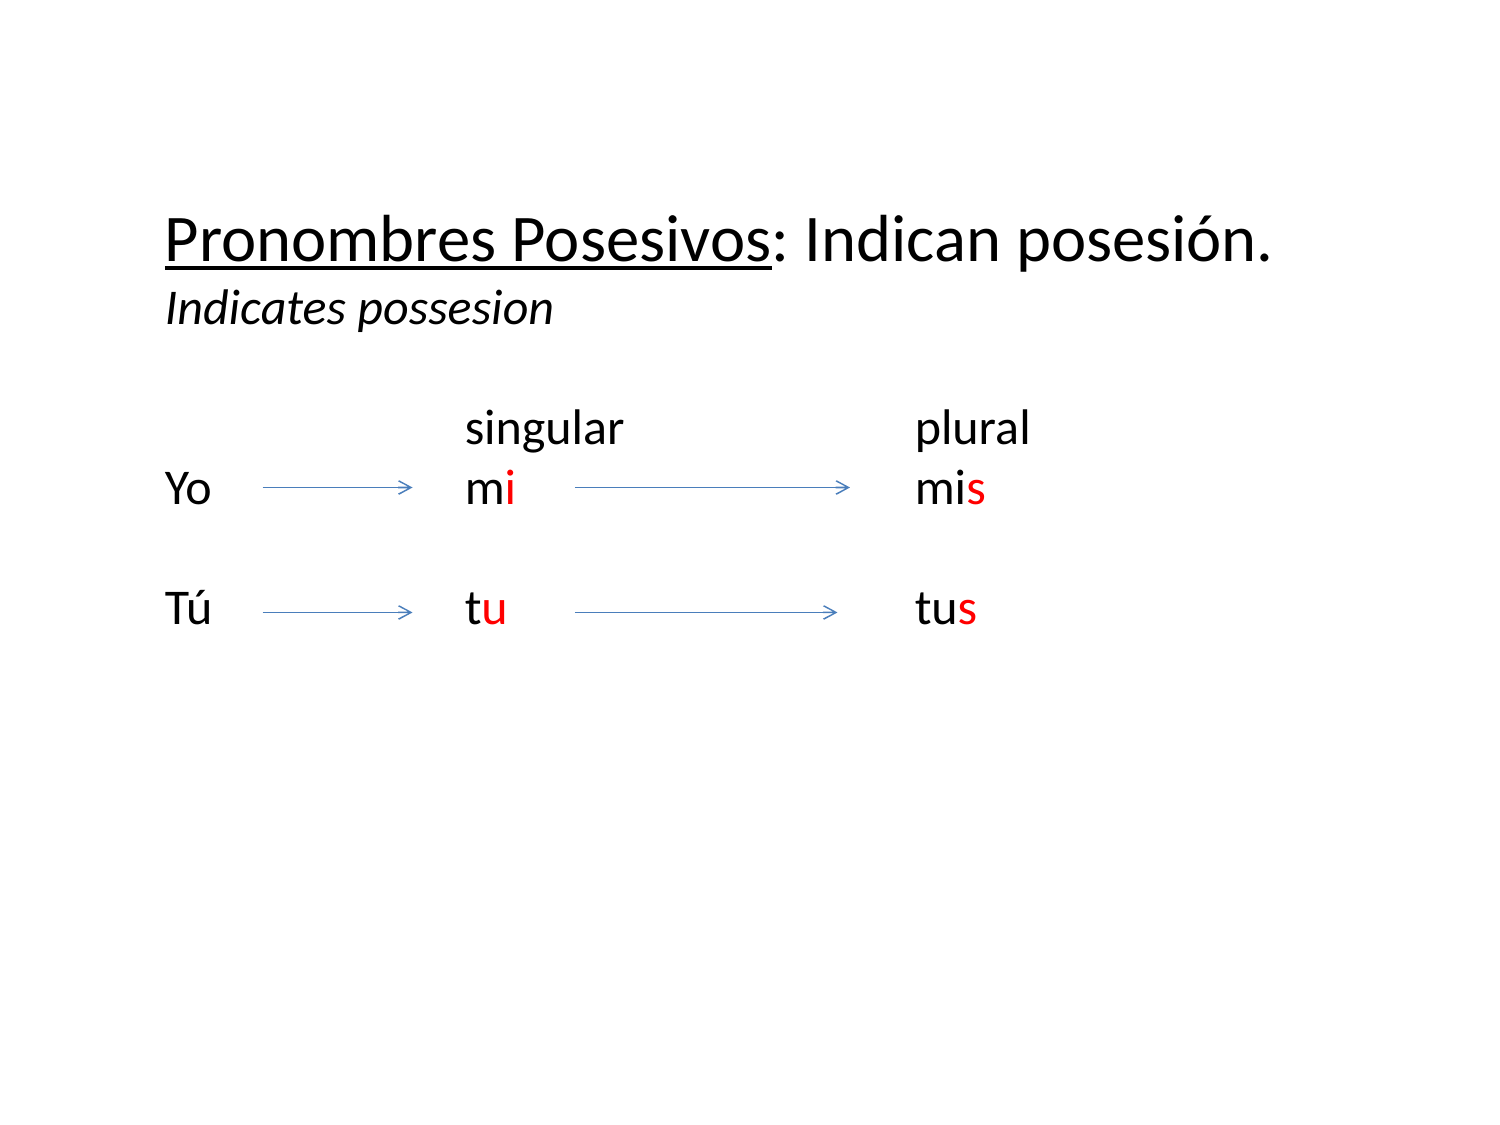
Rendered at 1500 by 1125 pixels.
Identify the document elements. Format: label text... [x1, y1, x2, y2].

text_box Pronombres Posesivos: Indican posesión. Indicates possesion singular plural Yo mi mis Tú tu tus [149, 187, 1350, 643]
